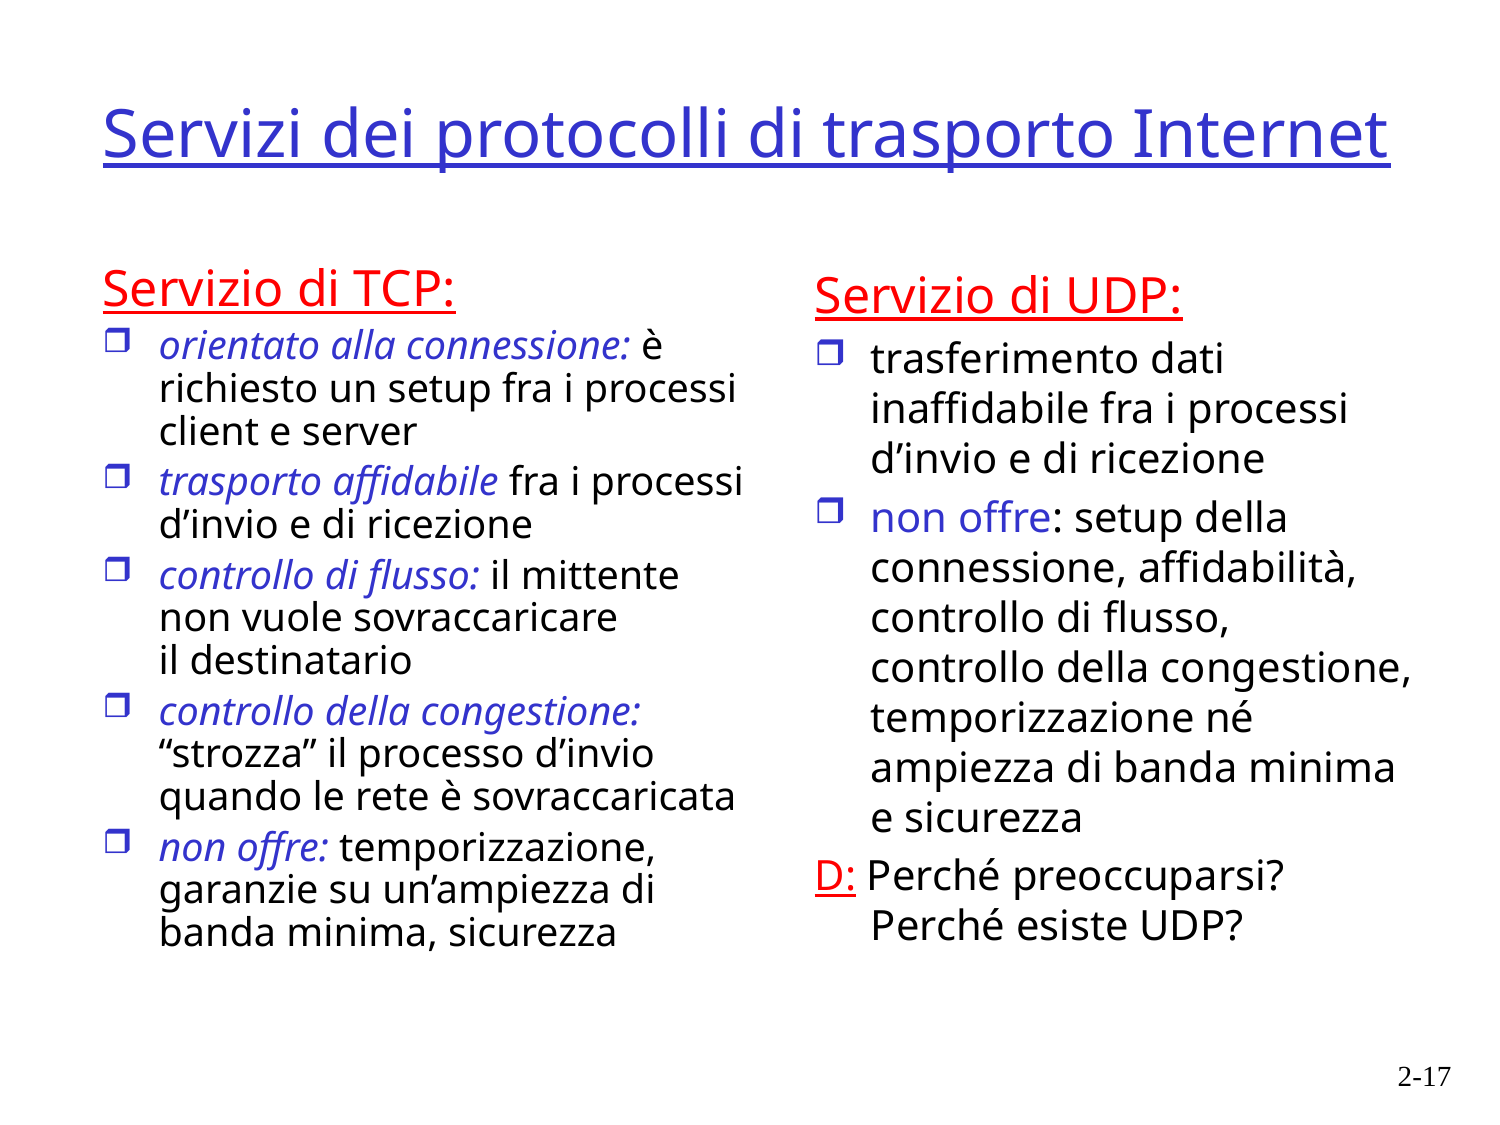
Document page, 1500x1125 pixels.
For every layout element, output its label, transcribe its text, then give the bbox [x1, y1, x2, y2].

title Servizi dei protocolli di trasporto Internet [87, 37, 1469, 226]
list Servizio di TCP: orientato alla connessione: è richiesto un setup fra i processi client e server trasporto affidabile fra i processi d’invio e di ricezione controllo di flusso: il mittente non vuole sovraccaricare il destinatario controllo della congestione: “strozza” il processo d’invio quando le rete è sovraccaricata non offre: temporizzazione, garanzie su un’ampiezza di banda minima, sicurezza [87, 255, 776, 1019]
slide_number 2-17 [1362, 1049, 1467, 1125]
list Servizio di UDP: trasferimento dati inaffidabile fra i processi d’invio e di ricezione non offre: setup della connessione, affidabilità, controllo di flusso, controllo della congestione, temporizzazione né ampiezza di banda minima e sicurezza D: Perché preoccuparsi? Perché esiste UDP? [799, 255, 1429, 1019]
